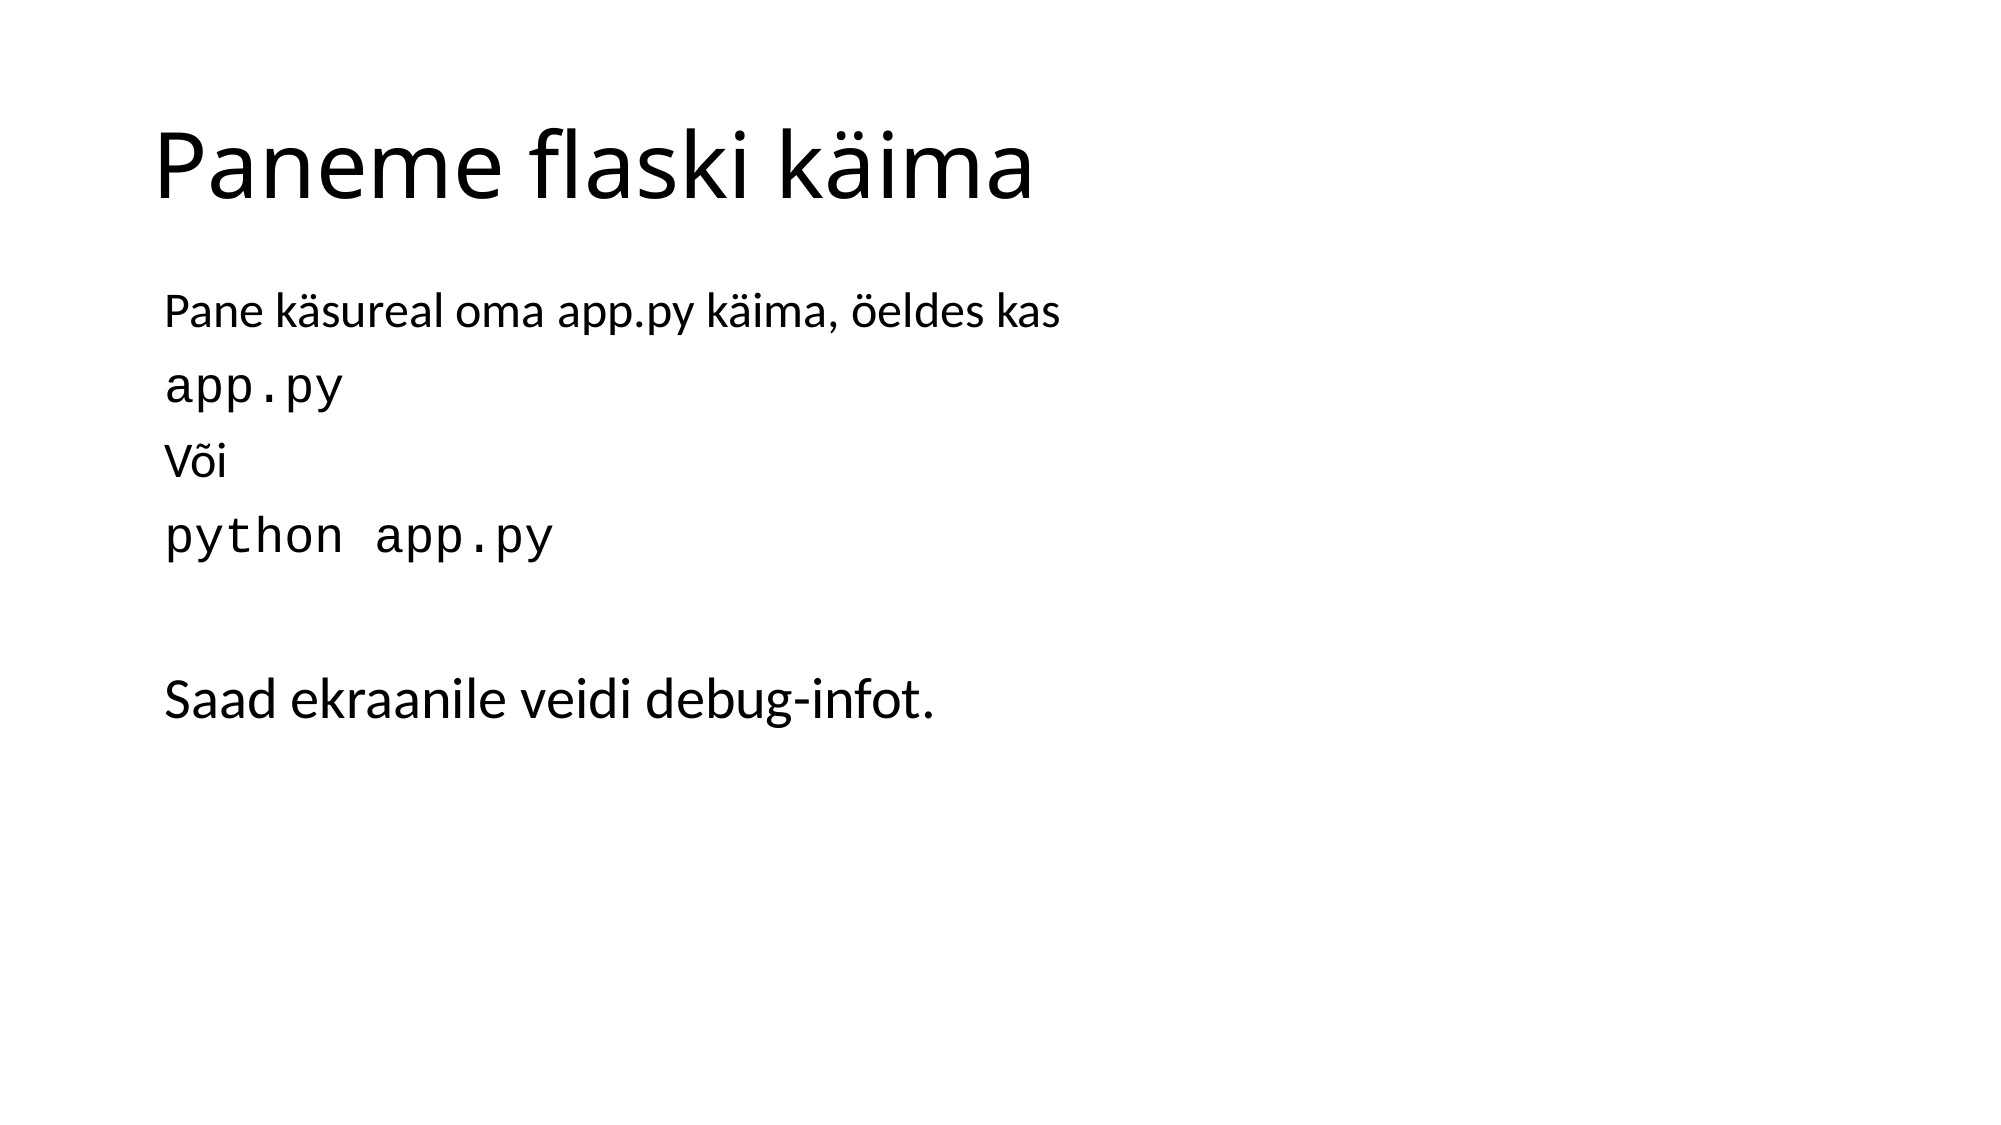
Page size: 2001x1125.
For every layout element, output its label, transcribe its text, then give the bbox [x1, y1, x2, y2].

title Paneme flaski käima [137, 59, 1863, 278]
list Pane käsureal oma app.py käima, öeldes kas app.py Või python app.py Saad ekraanile veidi debug-infot. [149, 277, 1539, 1020]
